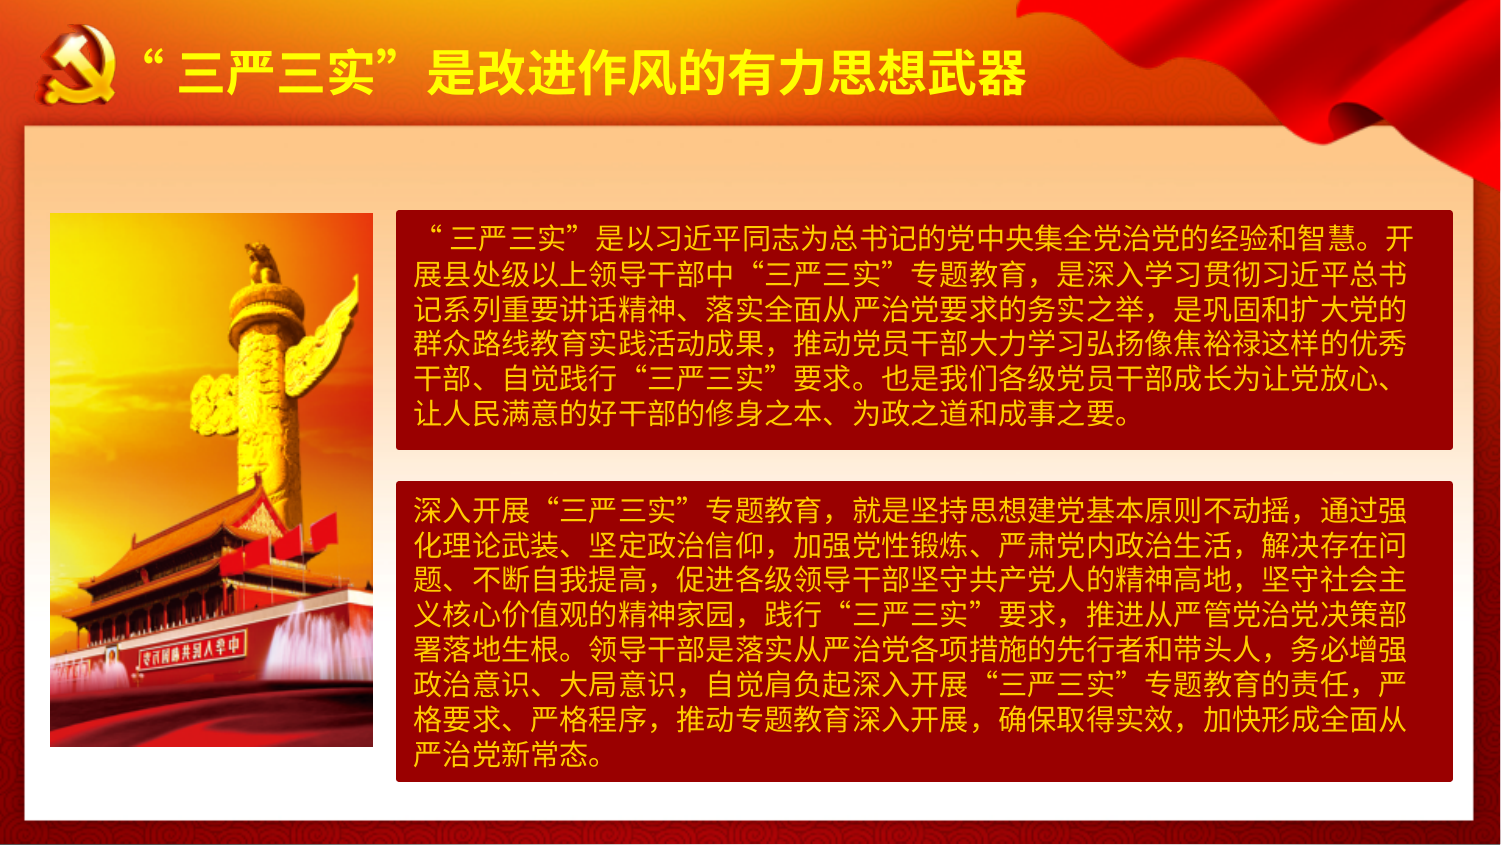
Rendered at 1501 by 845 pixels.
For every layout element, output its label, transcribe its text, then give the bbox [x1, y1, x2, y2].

text_box [518, 450, 1333, 481]
text_box “三严三实”是以习近平同志为总书记的党中央集全党治党的经验和智慧。开展县处级以上领导干部中“三严三实”专题教育，是深入学习贯彻习近平总书记系列重要讲话精神、落实全面从严治党要求的务实之举，是巩固和扩大党的群众路线教育实践活动成果，推动党员干部大力学习弘扬像焦裕禄这样的优秀干部、自觉践行“三严三实”要求。也是我们各级党员干部成长为让党放心、让人民满意的好干部的修身之本、为政之道和成事之要。 [396, 210, 1453, 450]
picture [0, 0, 1501, 845]
text_box “三严三实”是改进作风的有力思想武器 [131, 33, 1053, 109]
text_box 深入开展“三严三实”专题教育，就是坚持思想建党基本原则不动摇，通过强化理论武装、坚定政治信仰，加强党性锻炼、严肃党内政治生活，解决存在问题、不断自我提高，促进各级领导干部坚守共产党人的精神高地，坚守社会主义核心价值观的精神家园，践行“三严三实”要求，推进从严管党治党决策部署落地生根。领导干部是落实从严治党各项措施的先行者和带头人，务必增强政治意识、大局意识，自觉肩负起深入开展“三严三实”专题教育的责任，严格要求、严格程序，推动专题教育深入开展，确保取得实效，加快形成全面从严治党新常态。 [396, 481, 1453, 782]
